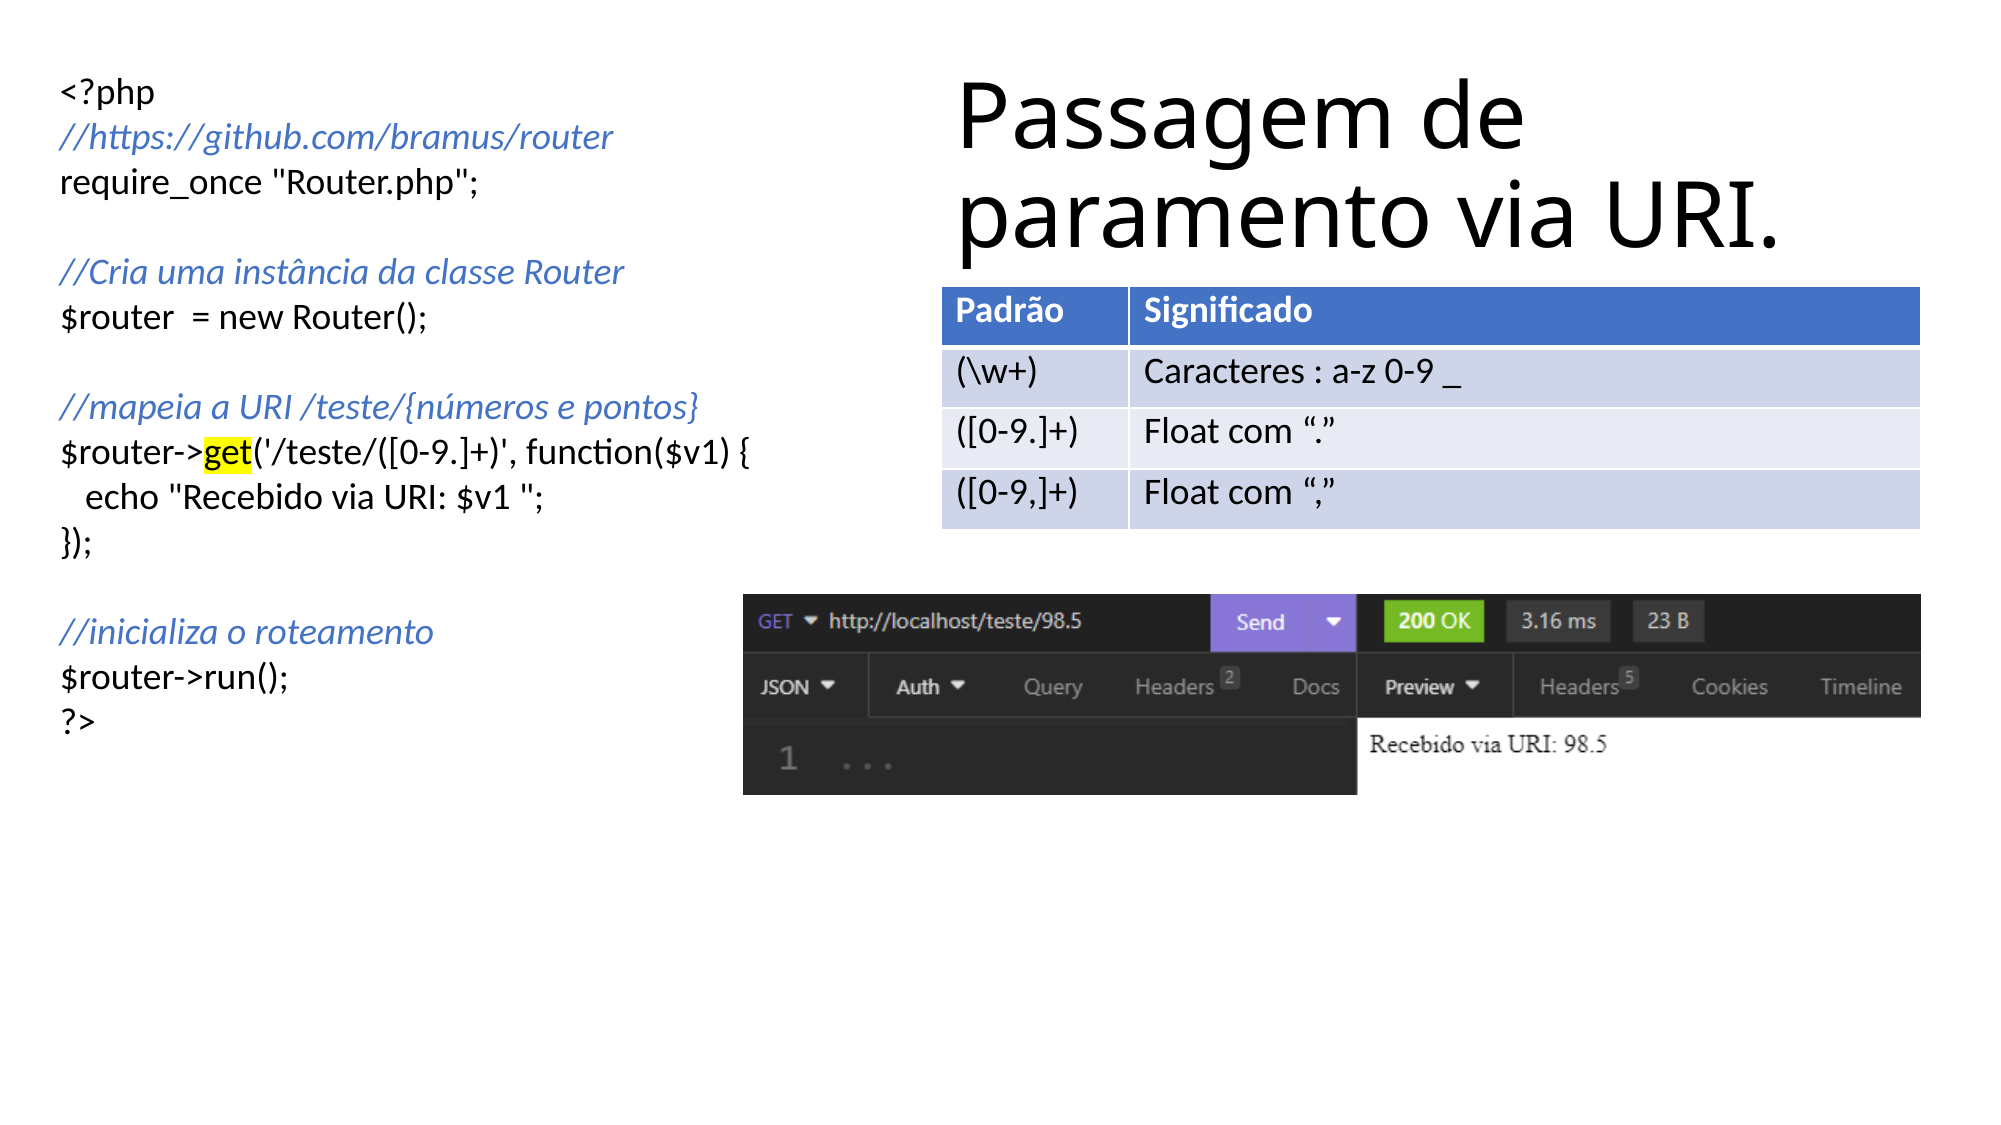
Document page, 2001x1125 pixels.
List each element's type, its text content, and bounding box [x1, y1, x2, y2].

text_box <?php //https://github.com/bramus/router require_once "Router.php"; //Cria uma instância da classe Router $router = new Router(); //mapeia a URI /teste/{números e pontos} $router->get('/teste/([0-9.]+)', function($v1) { echo "Recebido via URI: $v1 "; }); //inicializa o roteamento $router->run(); ?> [45, 59, 767, 750]
table_cell Float com “,” [1130, 470, 1920, 529]
table_header Significado [1130, 287, 1920, 345]
picture [743, 594, 1921, 796]
table_cell (\w+) [942, 350, 1128, 407]
table_header Padrão [942, 287, 1128, 345]
table_cell ([0-9,]+) [942, 470, 1128, 529]
table_cell Caracteres : a-z 0-9 _ [1130, 350, 1920, 407]
table_cell ([0-9.]+) [942, 409, 1128, 468]
title Passagem de paramento via URI. [940, 59, 1863, 278]
table_cell Float com “.” [1130, 409, 1920, 468]
